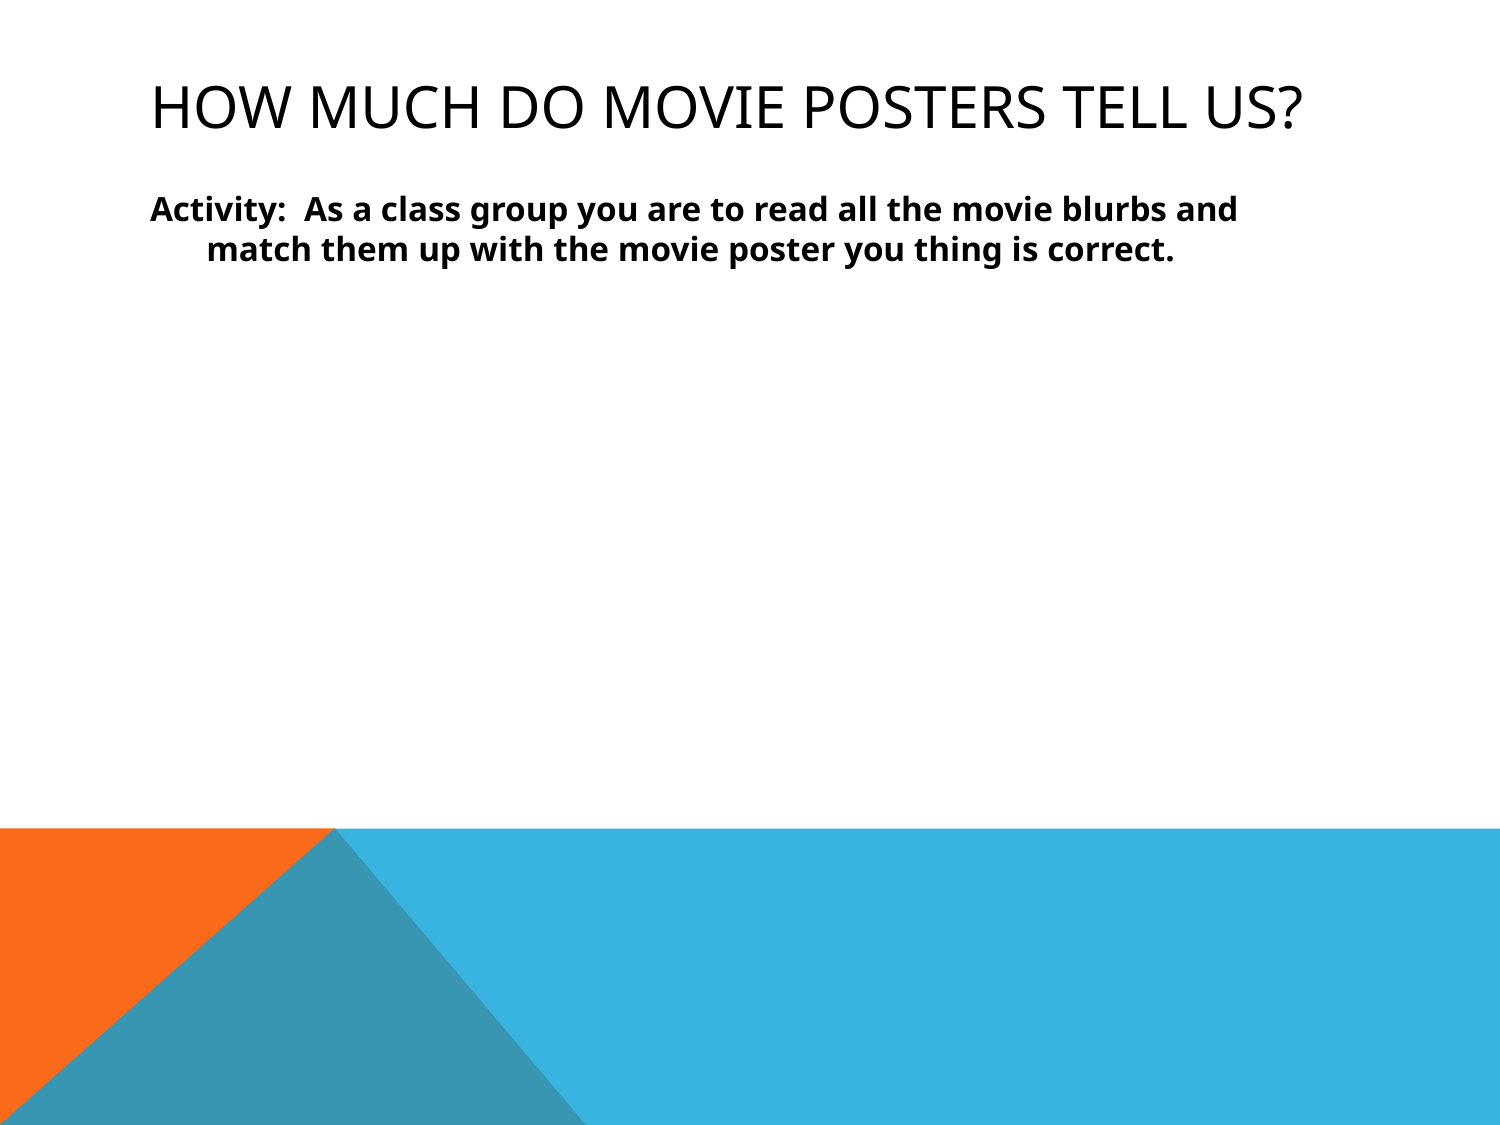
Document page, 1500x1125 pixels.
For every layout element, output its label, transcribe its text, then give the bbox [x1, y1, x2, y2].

title How Much do Movie Posters tell us? [135, 60, 1369, 150]
list Activity: As a class group you are to read all the movie blurbs and match them up with the movie poster you thing is correct. [135, 180, 1369, 768]
